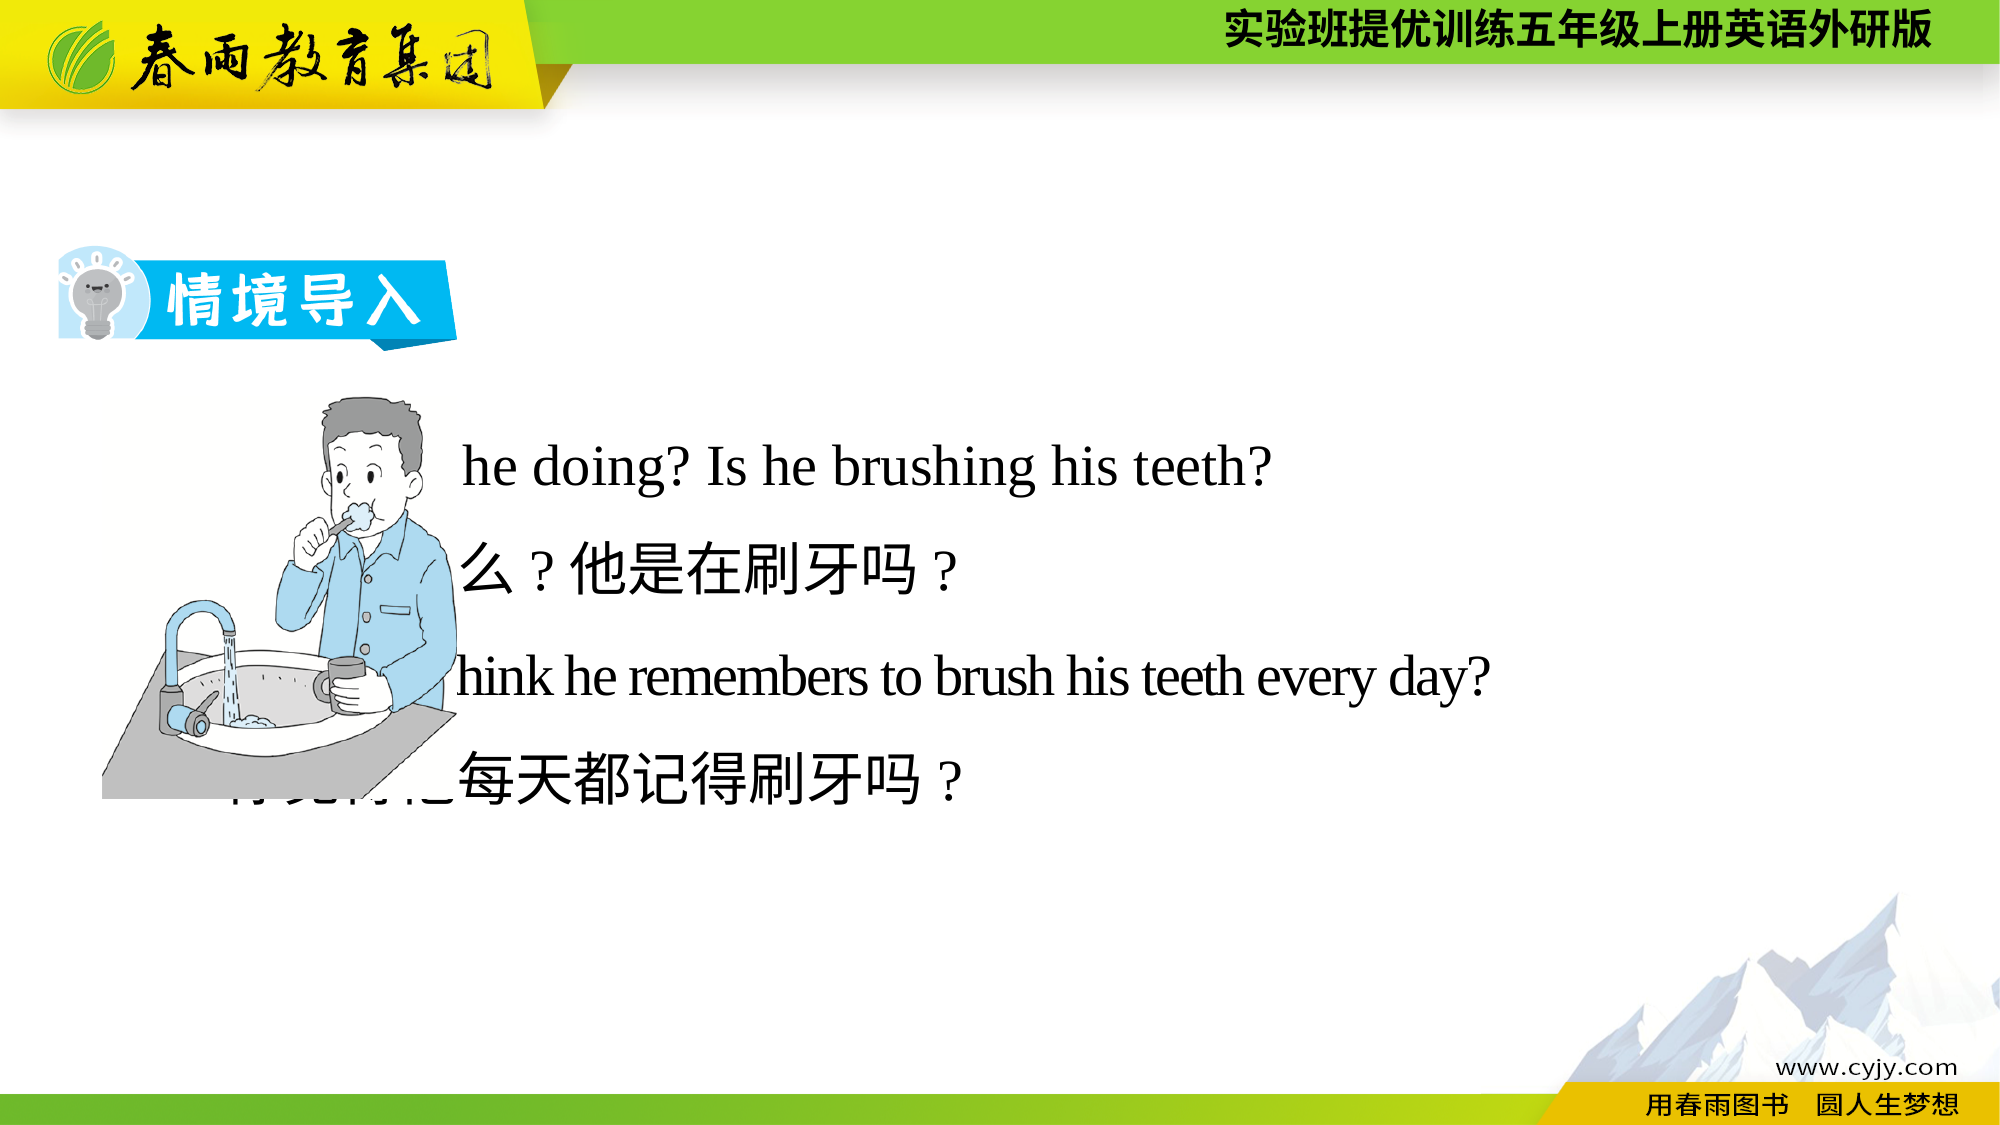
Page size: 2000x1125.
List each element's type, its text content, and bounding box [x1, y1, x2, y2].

list 1.What is he doing? Is he brushing his teeth? 他在做什么?他是在刷牙吗? 2.Do you think he remembers to brush his teeth every day? 你觉得他每天都记得刷牙吗? [59, 384, 1944, 811]
picture [0, 0, 2000, 1125]
